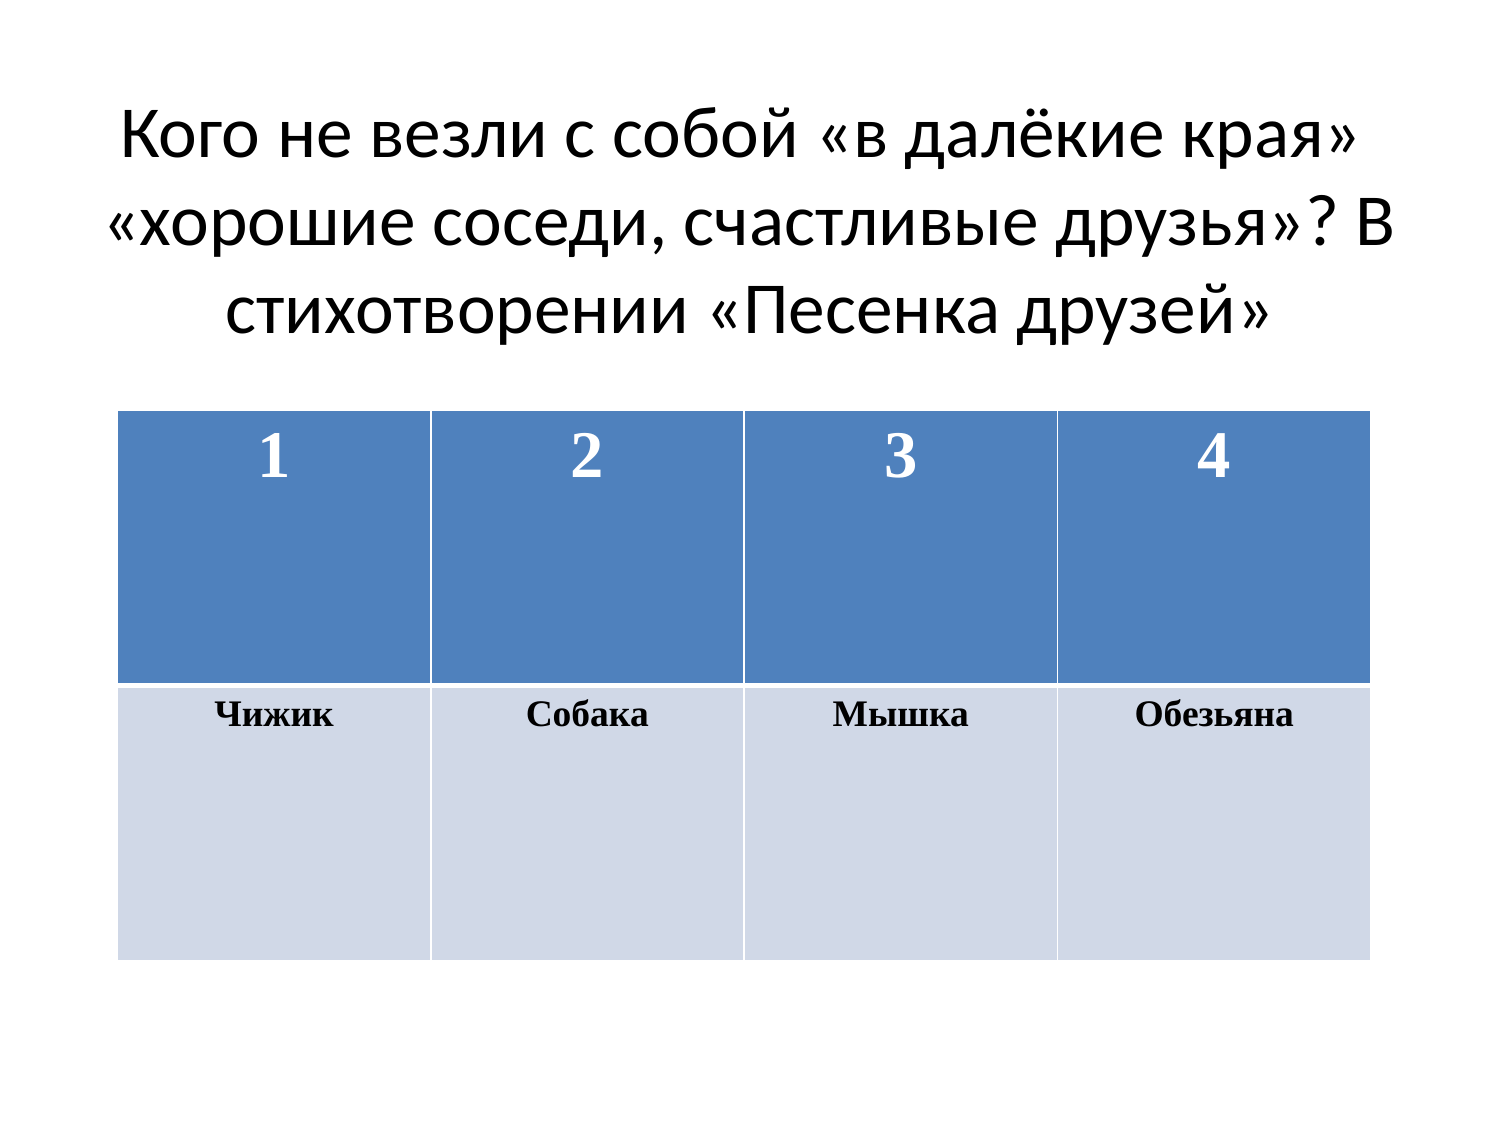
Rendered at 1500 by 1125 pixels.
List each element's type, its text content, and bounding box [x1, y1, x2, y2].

table_cell Обезьяна [1058, 688, 1370, 960]
table_cell Чижик [118, 688, 430, 960]
table_header 3 [745, 411, 1057, 683]
title Кого не везли с собой «в далёкие края» «хорошие соседи, счастливые друзья»? В стихотворении «Песенка друзей» [75, 45, 1425, 387]
table_header 1 [118, 411, 430, 683]
table_cell Мышка [745, 688, 1057, 960]
table_header 4 [1058, 411, 1370, 683]
table_cell Собака [432, 688, 743, 960]
table_header 2 [432, 411, 743, 683]
